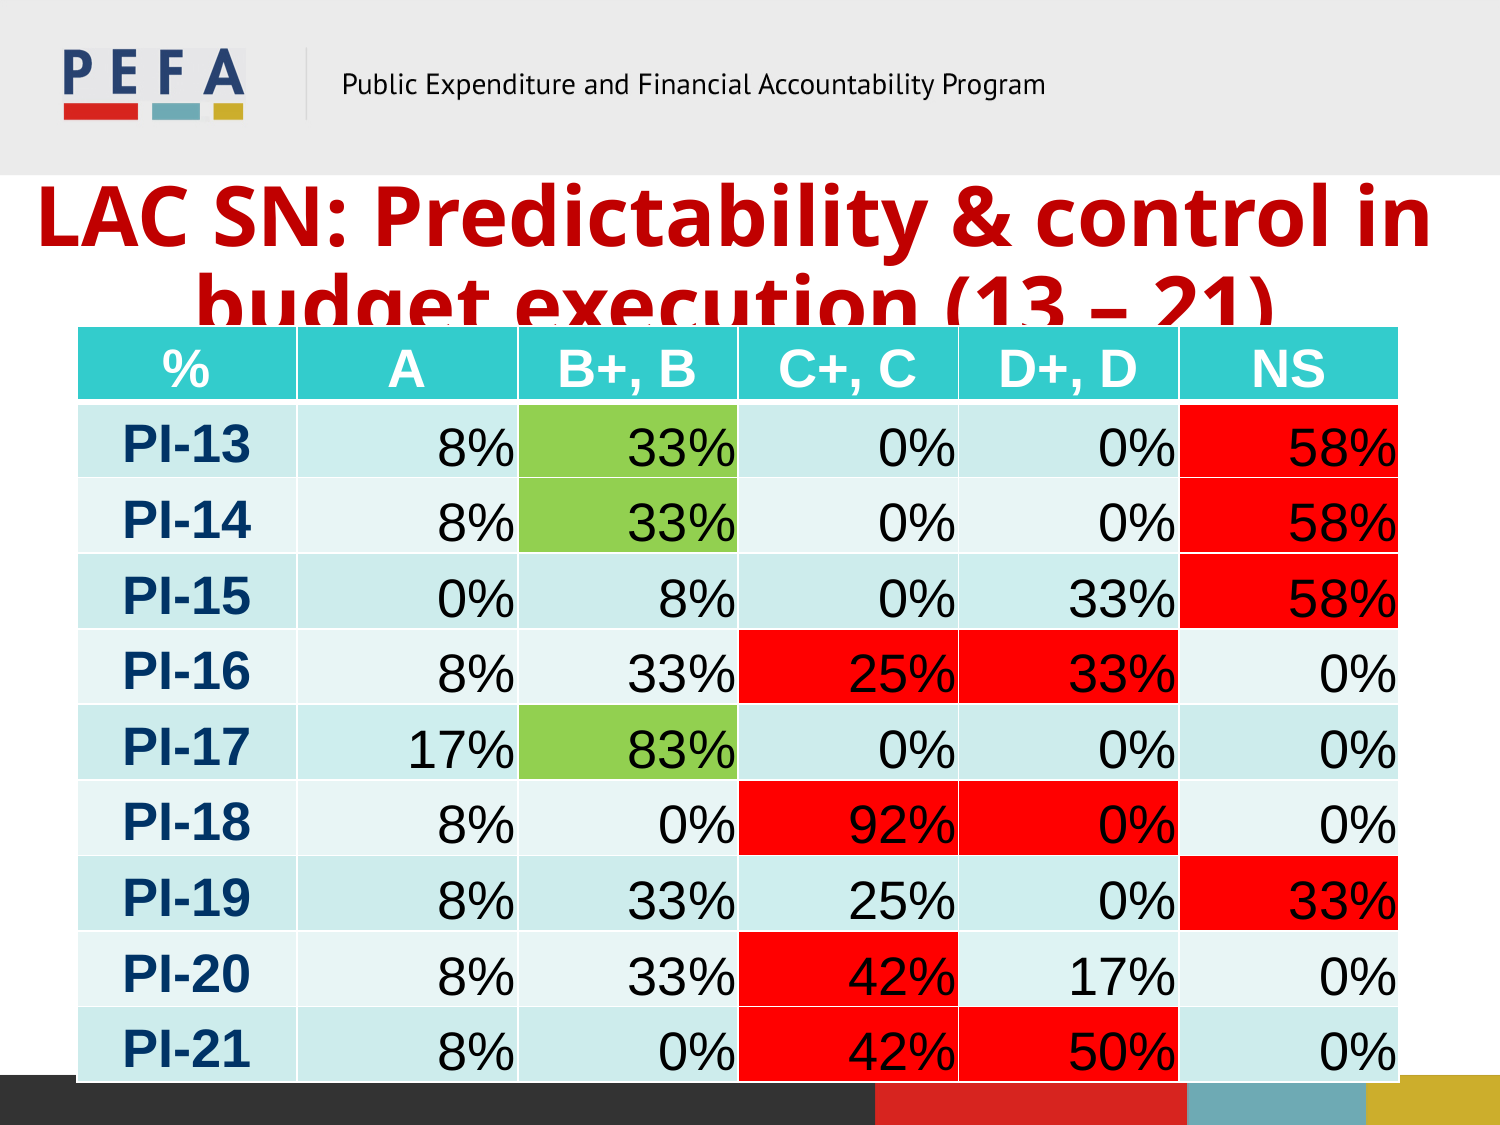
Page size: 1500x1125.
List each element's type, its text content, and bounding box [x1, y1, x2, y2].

table_header A [298, 327, 517, 399]
table_cell 8% [298, 856, 517, 930]
table_cell 50% [959, 1007, 1178, 1081]
table_cell 0% [1180, 705, 1398, 779]
table_cell 0% [739, 705, 958, 779]
table_cell 0% [519, 1007, 737, 1081]
table_cell 8% [519, 554, 737, 628]
table_cell 33% [519, 405, 737, 477]
table_cell 25% [739, 630, 958, 703]
table_cell 17% [298, 705, 517, 779]
table_cell PI-19 [78, 856, 296, 930]
table_cell 33% [519, 630, 737, 703]
table_cell 42% [739, 1007, 958, 1081]
table_cell 8% [298, 405, 517, 477]
table_cell PI-18 [78, 781, 296, 855]
table_cell 0% [298, 554, 517, 628]
table_cell 8% [298, 1007, 517, 1081]
table_cell 0% [519, 781, 737, 855]
table_cell PI-15 [78, 554, 296, 628]
table_cell 0% [1180, 781, 1398, 855]
table_cell 58% [1180, 478, 1398, 552]
table_cell 0% [959, 478, 1178, 552]
table_cell 8% [298, 478, 517, 552]
table_cell 0% [1180, 932, 1398, 1006]
picture [0, 0, 1500, 1125]
table_header NS [1180, 327, 1398, 399]
table_cell 42% [739, 932, 958, 1006]
table_cell 0% [1180, 630, 1398, 703]
table_cell 92% [739, 781, 958, 855]
table_cell PI-14 [78, 478, 296, 552]
table_cell 17% [959, 932, 1178, 1006]
table_cell 0% [959, 856, 1178, 930]
table_cell PI-20 [78, 932, 296, 1006]
title LAC SN: Predictability & control in budget execution (13 – 21) [0, 184, 1471, 362]
table_cell 8% [298, 781, 517, 855]
table_cell 33% [959, 630, 1178, 703]
table_cell 8% [298, 932, 517, 1006]
table_header B+, B [519, 327, 737, 399]
table_cell 0% [739, 405, 958, 477]
table_header % [78, 327, 296, 399]
table_cell 83% [519, 705, 737, 779]
table_cell PI-16 [78, 630, 296, 703]
table_cell PI-17 [78, 705, 296, 779]
table_cell 58% [1180, 554, 1398, 628]
table_cell 58% [1180, 405, 1398, 477]
table_header C+, C [739, 327, 958, 399]
table_cell 33% [519, 478, 737, 552]
table_cell 8% [298, 630, 517, 703]
table_cell 0% [959, 781, 1178, 855]
table_cell 33% [959, 554, 1178, 628]
table_cell PI-13 [78, 405, 296, 477]
table_header D+, D [959, 327, 1178, 399]
table_cell 0% [1180, 1007, 1398, 1081]
table_cell 33% [1180, 856, 1398, 930]
table_cell 0% [739, 554, 958, 628]
table_cell 0% [959, 405, 1178, 477]
table_cell 33% [519, 932, 737, 1006]
table_cell PI-21 [78, 1007, 296, 1081]
table_cell 33% [519, 856, 737, 930]
table_cell 0% [959, 705, 1178, 779]
table_cell 25% [739, 856, 958, 930]
table_cell 0% [739, 478, 958, 552]
